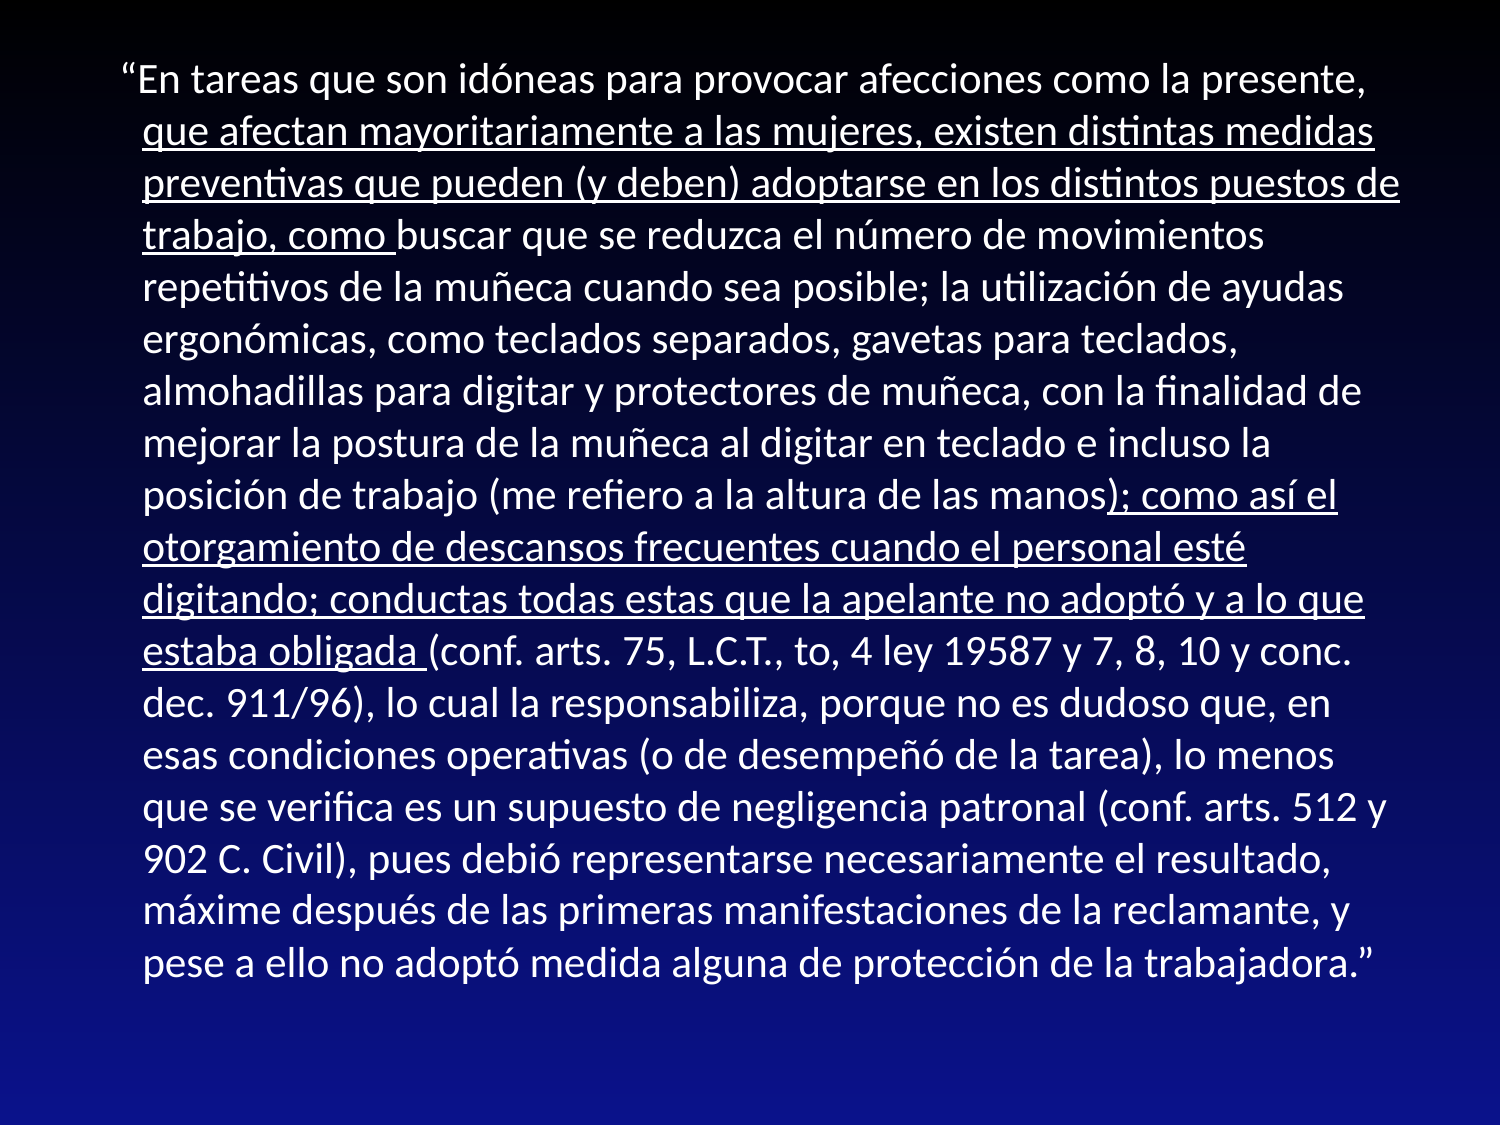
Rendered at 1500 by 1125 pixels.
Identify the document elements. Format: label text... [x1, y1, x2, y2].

list “En tareas que son idóneas para provocar afecciones como la presente, que afectan mayoritariamente a las mujeres, existen distintas medidas preventivas que pueden (y deben) adoptarse en los distintos puestos de trabajo, como buscar que se reduzca el número de movimientos repetitivos de la muñeca cuando sea posible; la utilización de ayudas ergonómicas, como teclados separados, gavetas para teclados, almohadillas para digitar y protectores de muñeca, con la finalidad de mejorar la postura de la muñeca al digitar en teclado e incluso la posición de trabajo (me refiero a la altura de las manos); como así el otorgamiento de descansos frecuentes cuando el personal esté digitando; conductas todas estas que la apelante no adoptó y a lo que estaba obligada (conf. arts. 75, L.C.T., to, 4 ley 19587 y 7, 8, 10 y conc. dec. 911/96), lo cual la responsabiliza, porque no es dudoso que, en esas condiciones operativas (o de desempeñó de la tarea), lo menos que se verifica es un supuesto de negligencia patronal (conf. arts. 512 y 902 C. Civil), pues debió representarse necesariamente el resultado, máxime después de las primeras manifestaciones de la reclamante, y pese a ello no adoptó medida alguna de protección de la trabajadora.” [74, 42, 1426, 1006]
